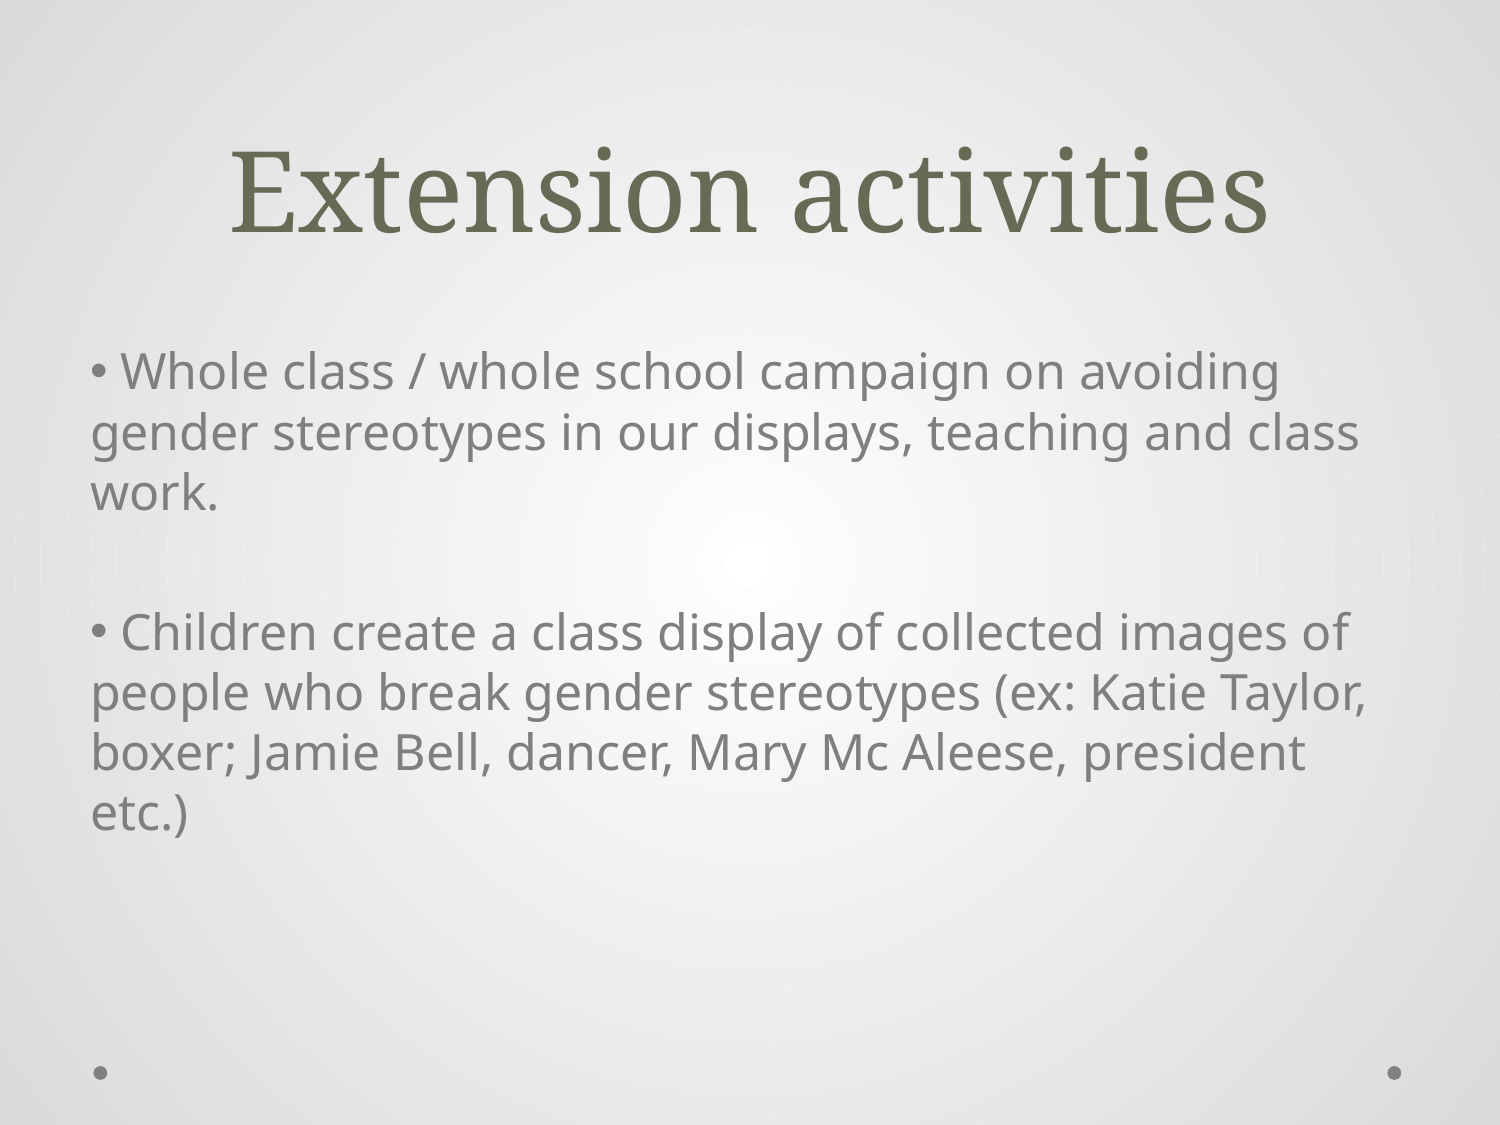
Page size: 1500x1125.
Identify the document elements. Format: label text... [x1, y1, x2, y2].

title Extension activities [75, 0, 1425, 262]
list Whole class / whole school campaign on avoiding gender stereotypes in our displays, teaching and class work. Children create a class display of collected images of people who break gender stereotypes (ex: Katie Taylor, boxer; Jamie Bell, dancer, Mary Mc Aleese, president etc.) [74, 262, 1426, 1006]
